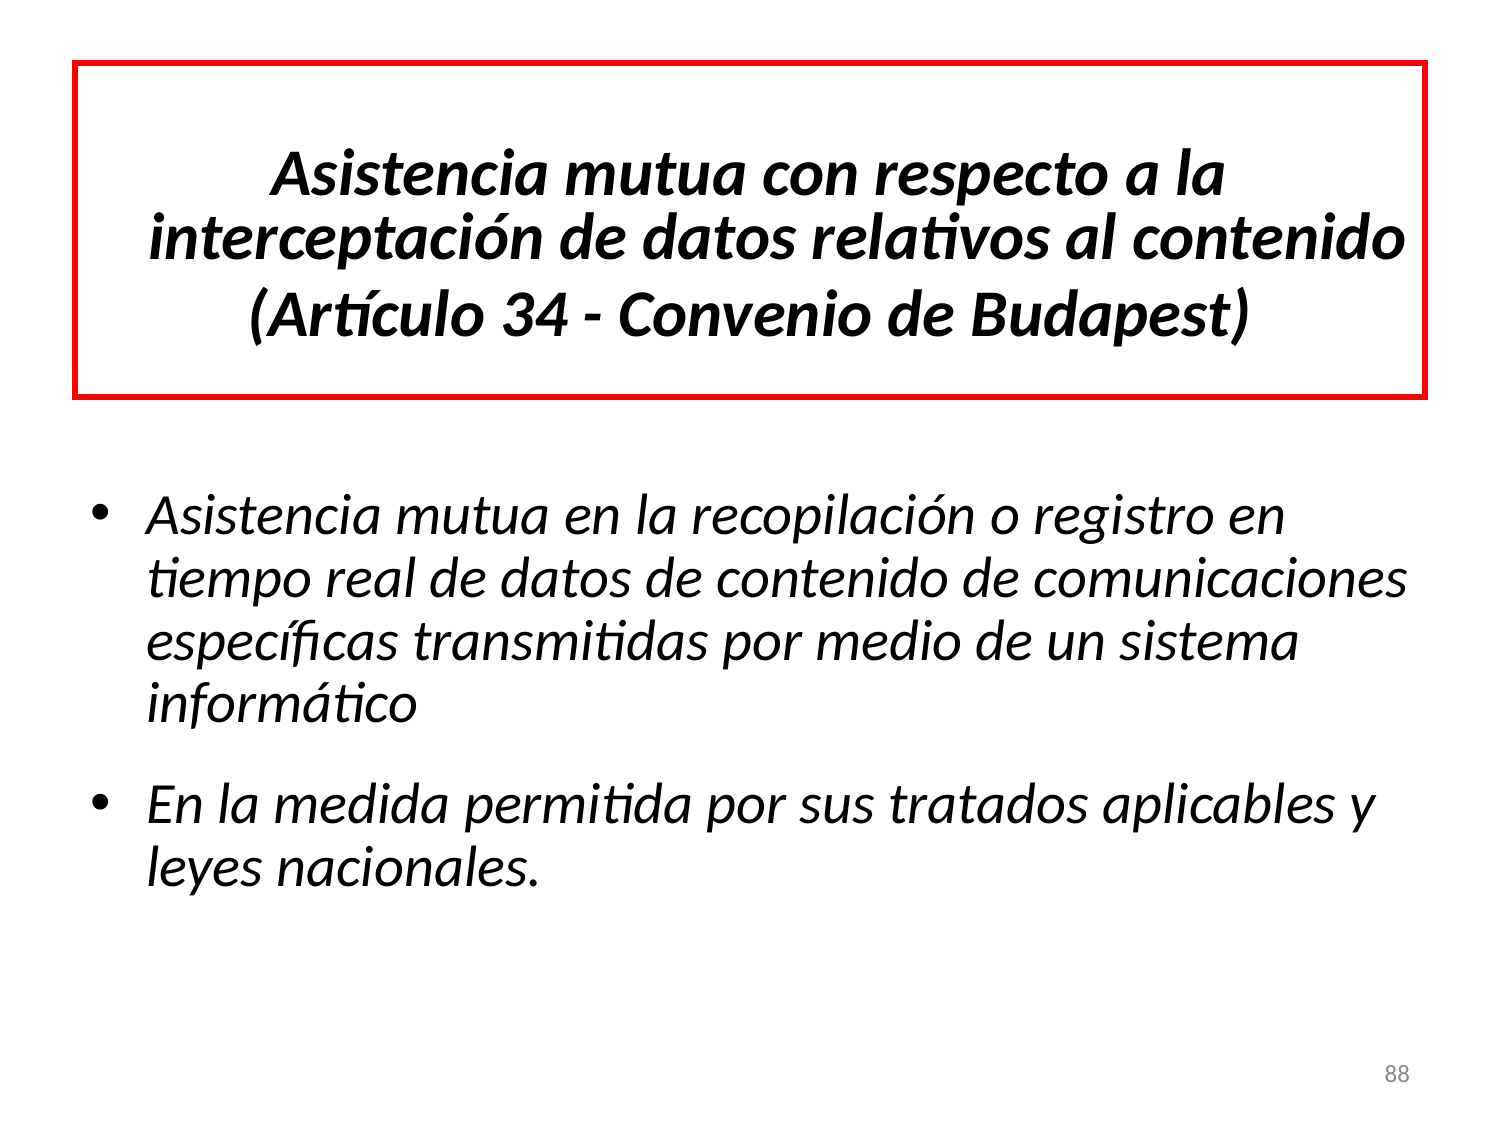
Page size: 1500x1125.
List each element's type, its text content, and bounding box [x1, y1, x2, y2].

slide_number 88 [1074, 1042, 1425, 1103]
text_box Asistencia mutua con respecto a la interceptación de datos relativos al contenido (Artículo 34 - Convenio de Budapest) Asistencia mutua en la recopilación o registro en tiempo real de datos de contenido de comunicaciones específicas transmitidas por medio de un sistema informático En la medida permitida por sus tratados aplicables y leyes nacionales. [74, 63, 1425, 397]
